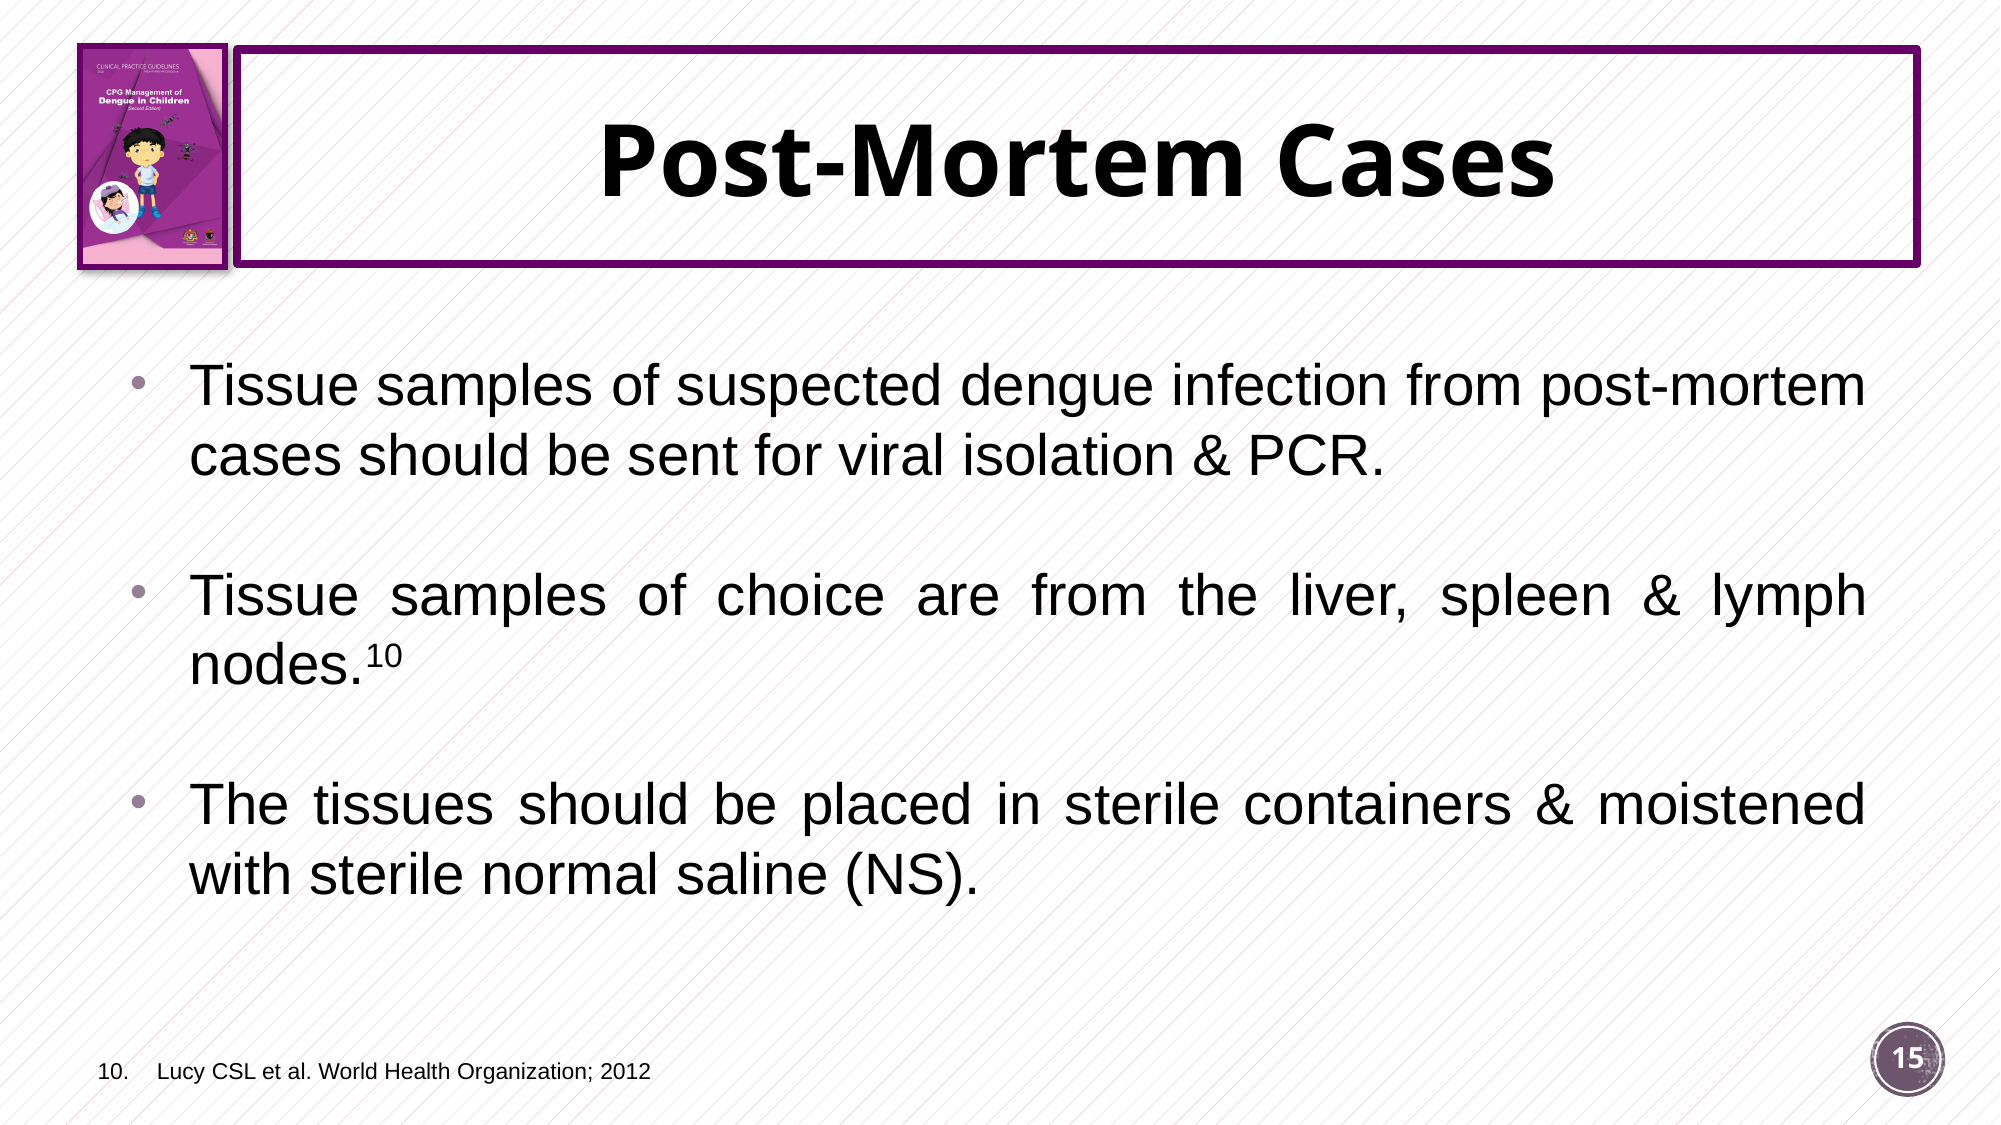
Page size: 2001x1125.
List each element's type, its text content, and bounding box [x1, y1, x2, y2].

picture [83, 49, 222, 264]
list Tissue samples of suspected dengue infection from post-mortem cases should be sent for viral isolation & PCR. Tissue samples of choice are from the liver, spleen & lymph nodes.10 The tissues should be placed in sterile containers & moistened with sterile normal saline (NS). [114, 339, 1885, 1005]
slide_number 15 [1855, 1028, 1961, 1089]
text_box Post-Mortem Cases [237, 49, 1918, 264]
text_box Lucy CSL et al. World Health Organization; 2012 [82, 1039, 1829, 1102]
